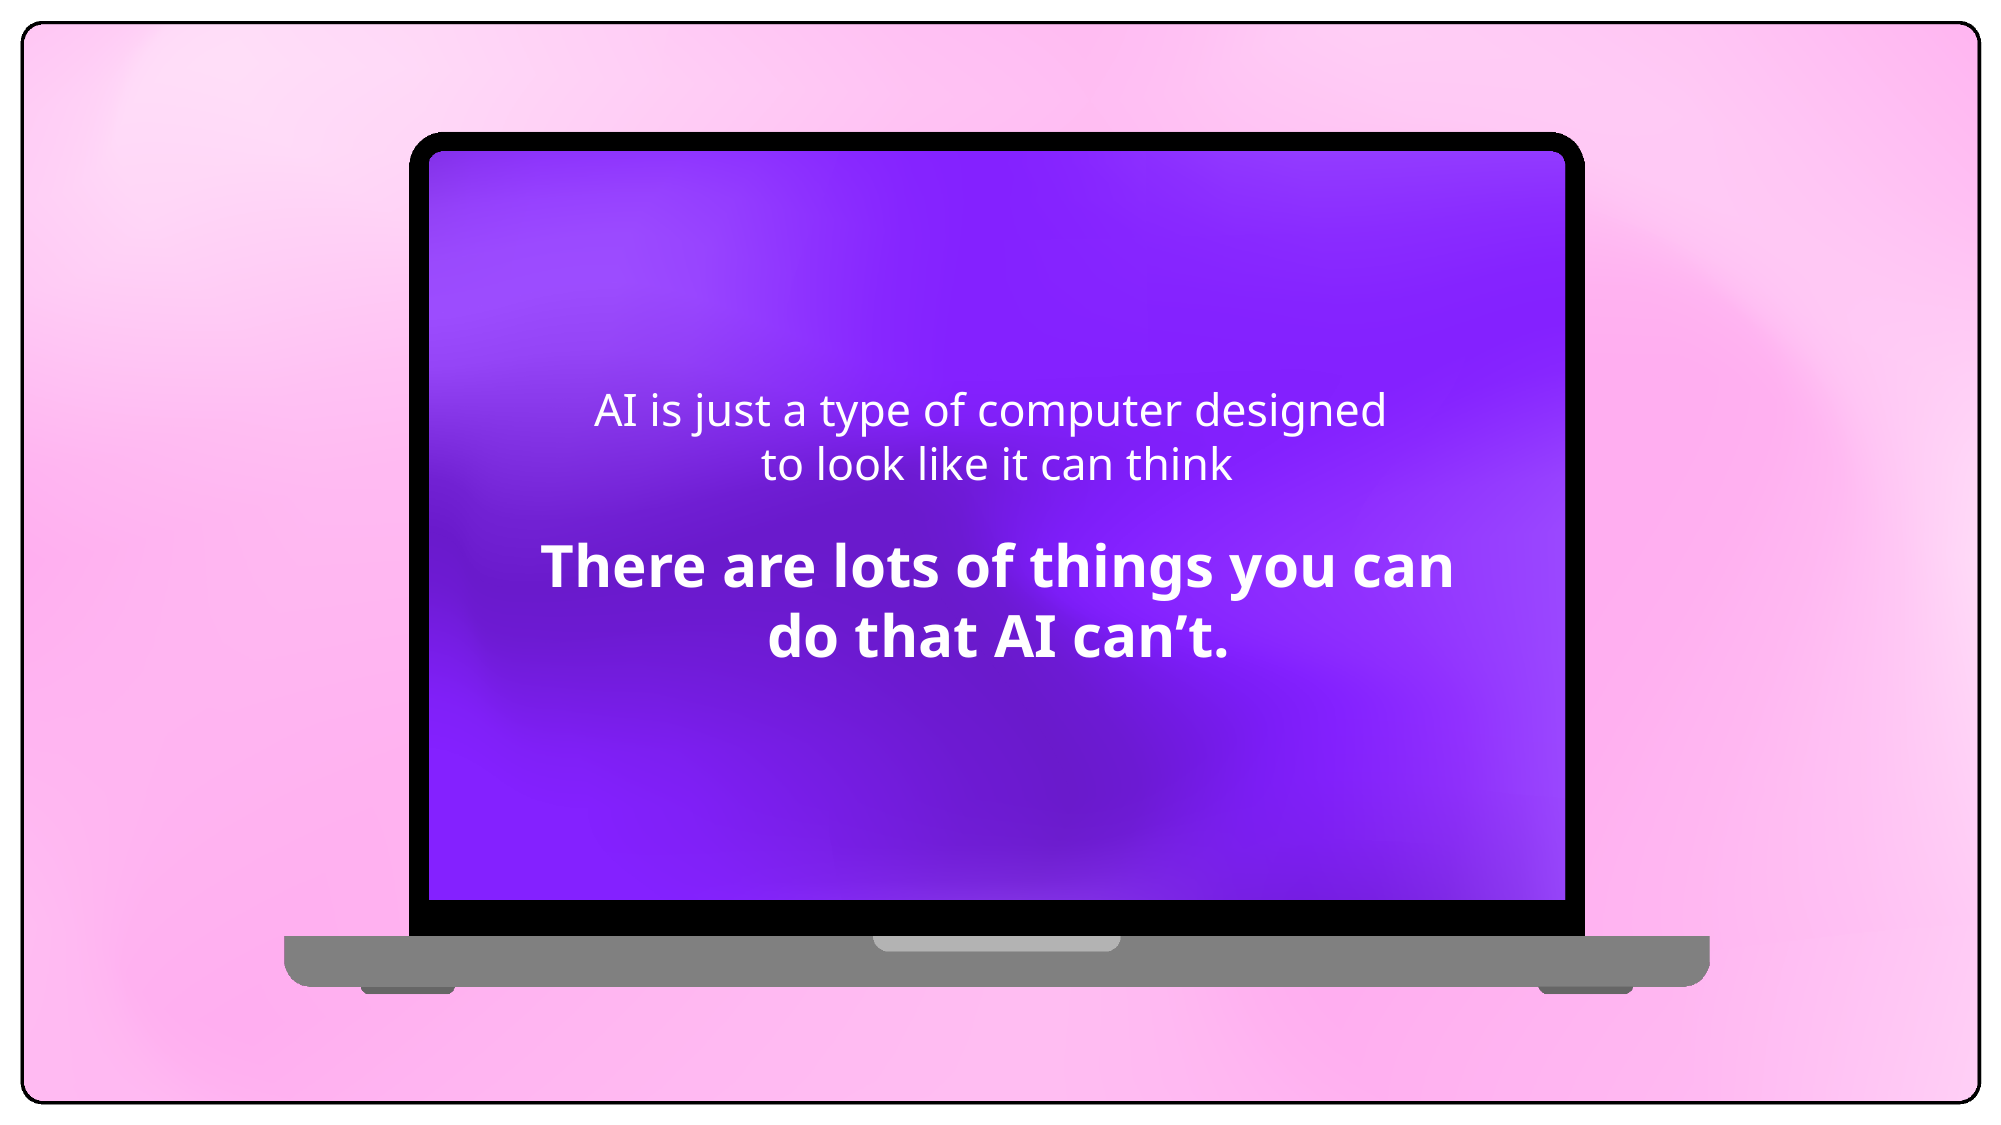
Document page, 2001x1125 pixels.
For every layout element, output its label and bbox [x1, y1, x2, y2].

picture [0, 0, 2000, 1125]
text_box [500, 373, 1495, 679]
